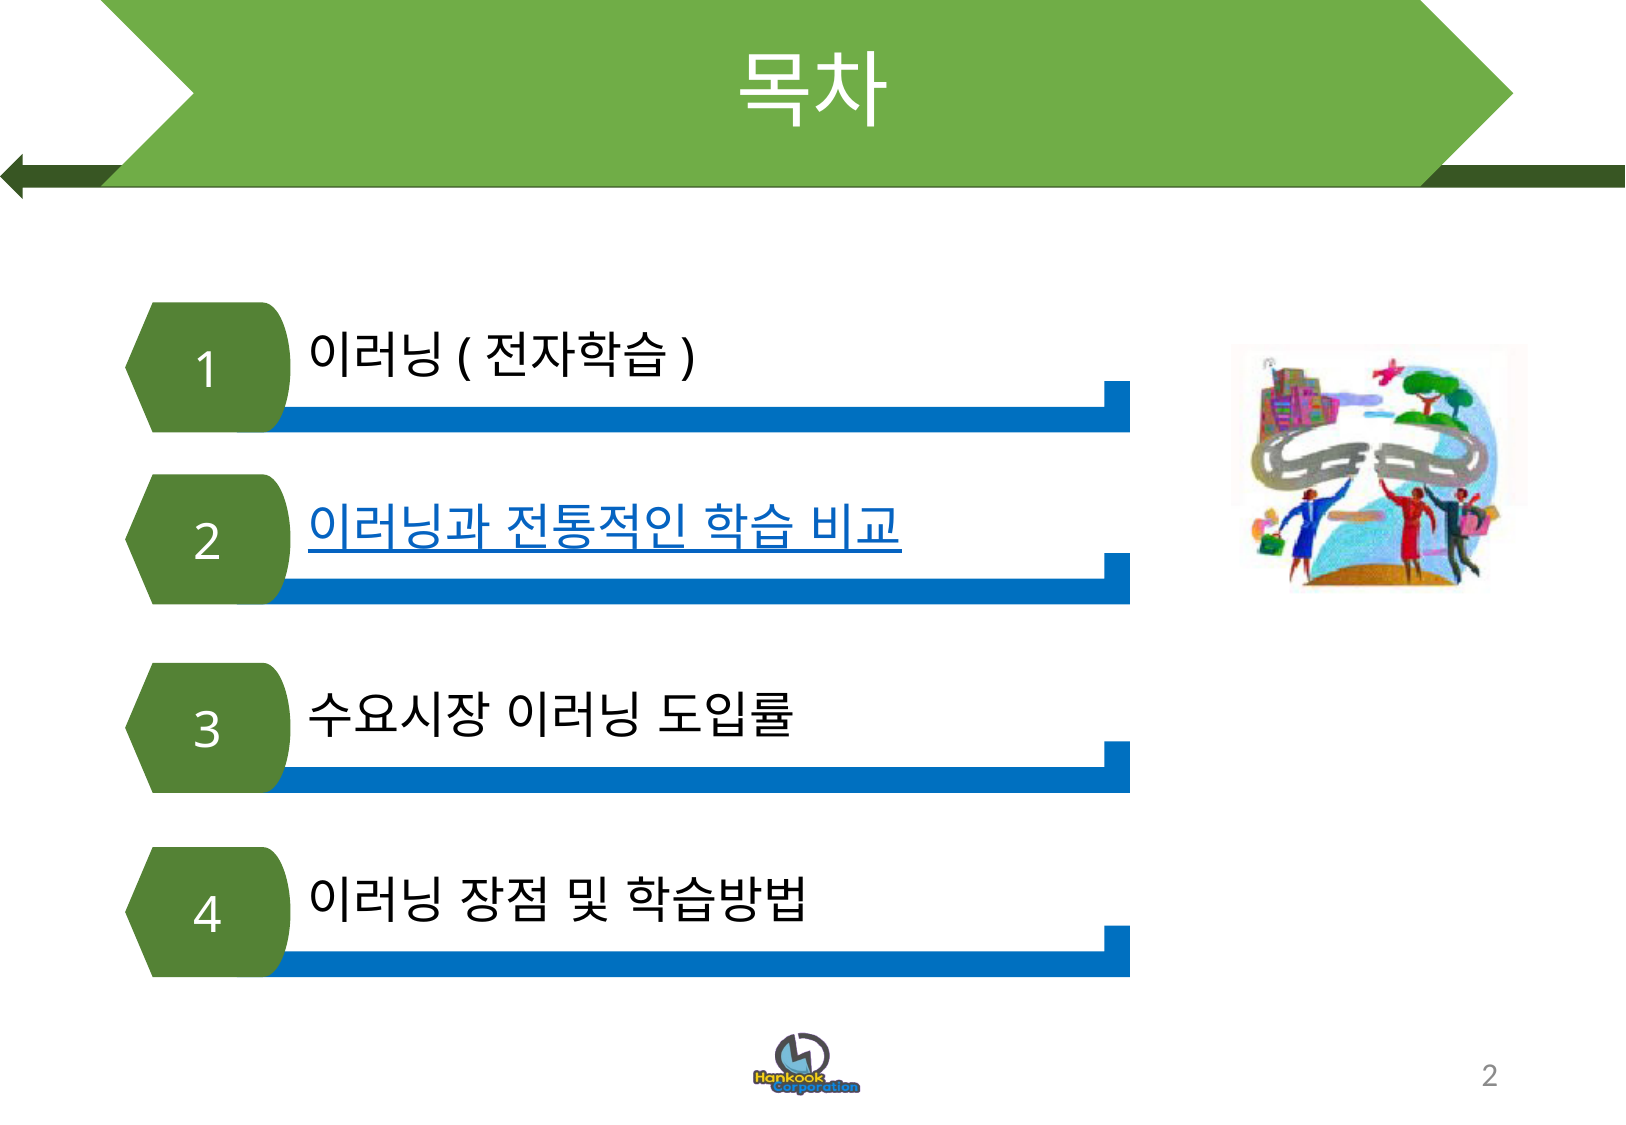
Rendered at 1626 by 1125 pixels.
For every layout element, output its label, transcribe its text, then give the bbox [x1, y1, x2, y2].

text_box [269, 380, 1131, 433]
title 목차 [0, 0, 1625, 187]
text_box 이러닝(전자학습) [292, 316, 1096, 391]
text_box 1 [124, 301, 292, 434]
text_box 이러닝과 전통적인 학습 비교 [292, 488, 1096, 576]
picture [743, 1029, 871, 1103]
text_box 3 [124, 661, 292, 794]
text_box 4 [124, 846, 292, 979]
text_box 이러닝 장점 및 학습방법 [292, 860, 1096, 936]
text_box 2 [124, 473, 292, 606]
text_box 수요시장 이러닝 도입률 [292, 676, 1096, 752]
text_box [268, 925, 1131, 978]
slide_number 2 [1147, 1042, 1514, 1103]
picture [1230, 344, 1528, 604]
text_box [269, 552, 1131, 605]
text_box [268, 740, 1131, 794]
